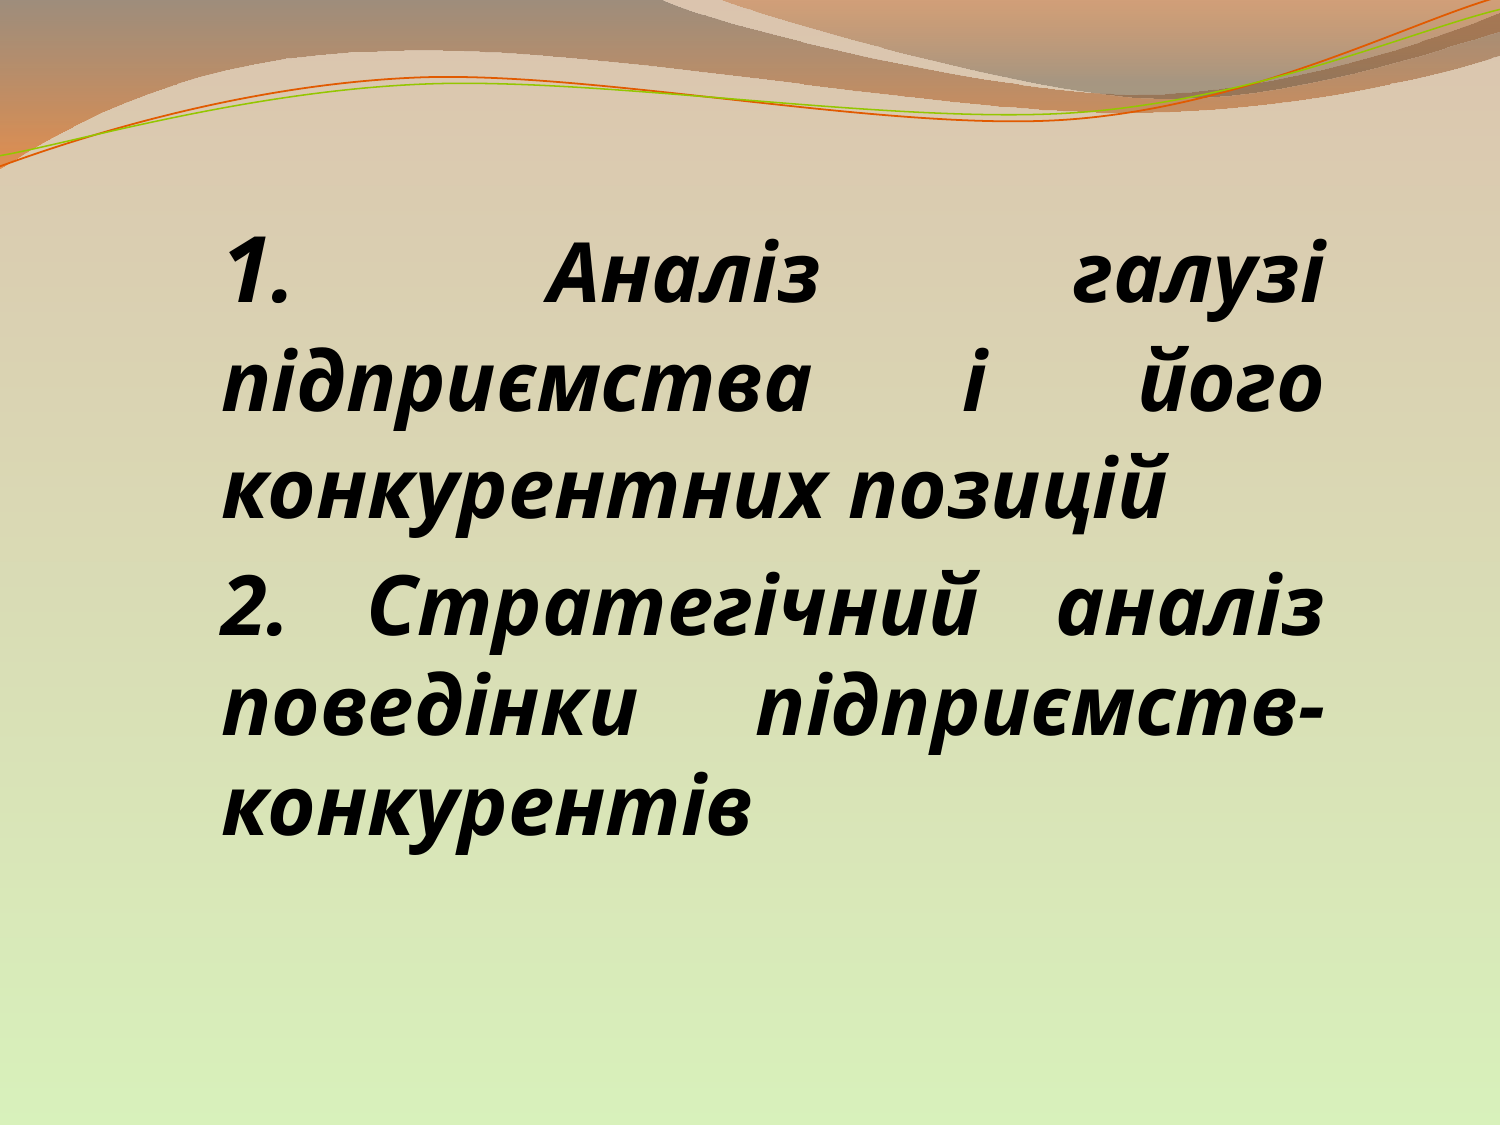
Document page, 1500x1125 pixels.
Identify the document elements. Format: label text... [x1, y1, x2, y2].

text_box 1. Аналіз галузі підприємства і його конкурентних позицій 2. Стратегічний аналіз поведінки підприємств-конкурентів [206, 196, 1341, 860]
